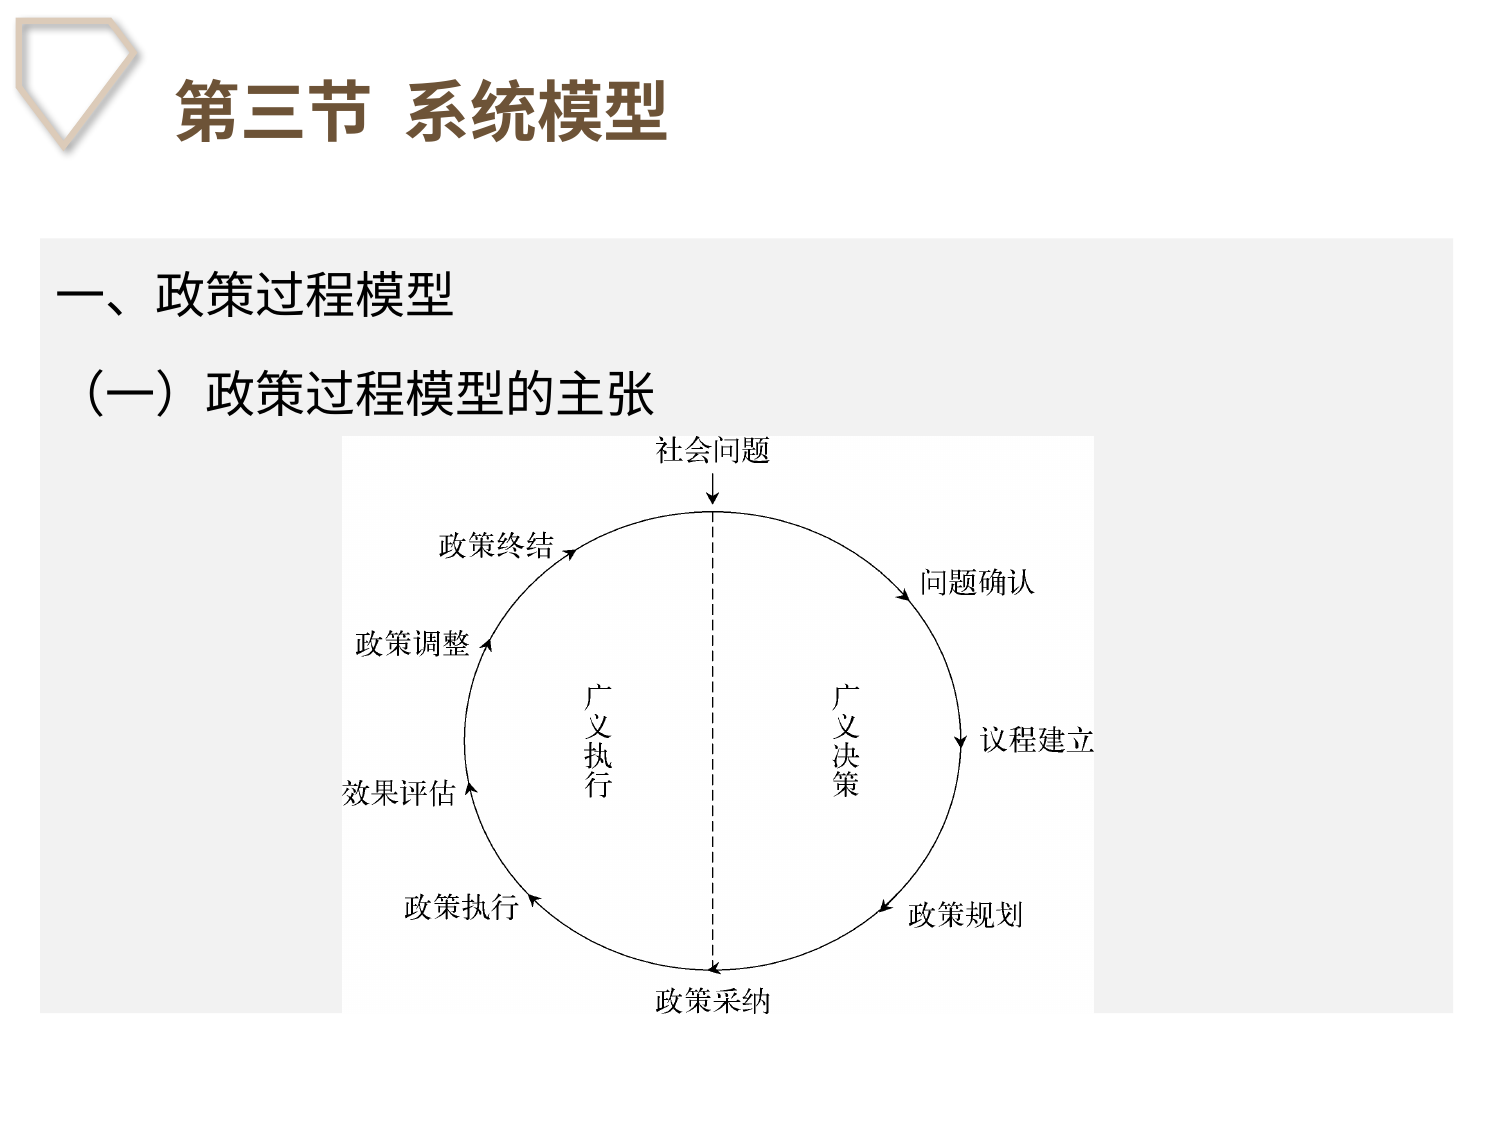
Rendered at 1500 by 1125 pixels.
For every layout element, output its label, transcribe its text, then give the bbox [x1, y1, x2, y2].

title 第三节 系统模型 [158, 0, 1456, 159]
picture [342, 436, 1094, 1014]
list 一、政策过程模型 （一）政策过程模型的主张 [40, 238, 1454, 1014]
